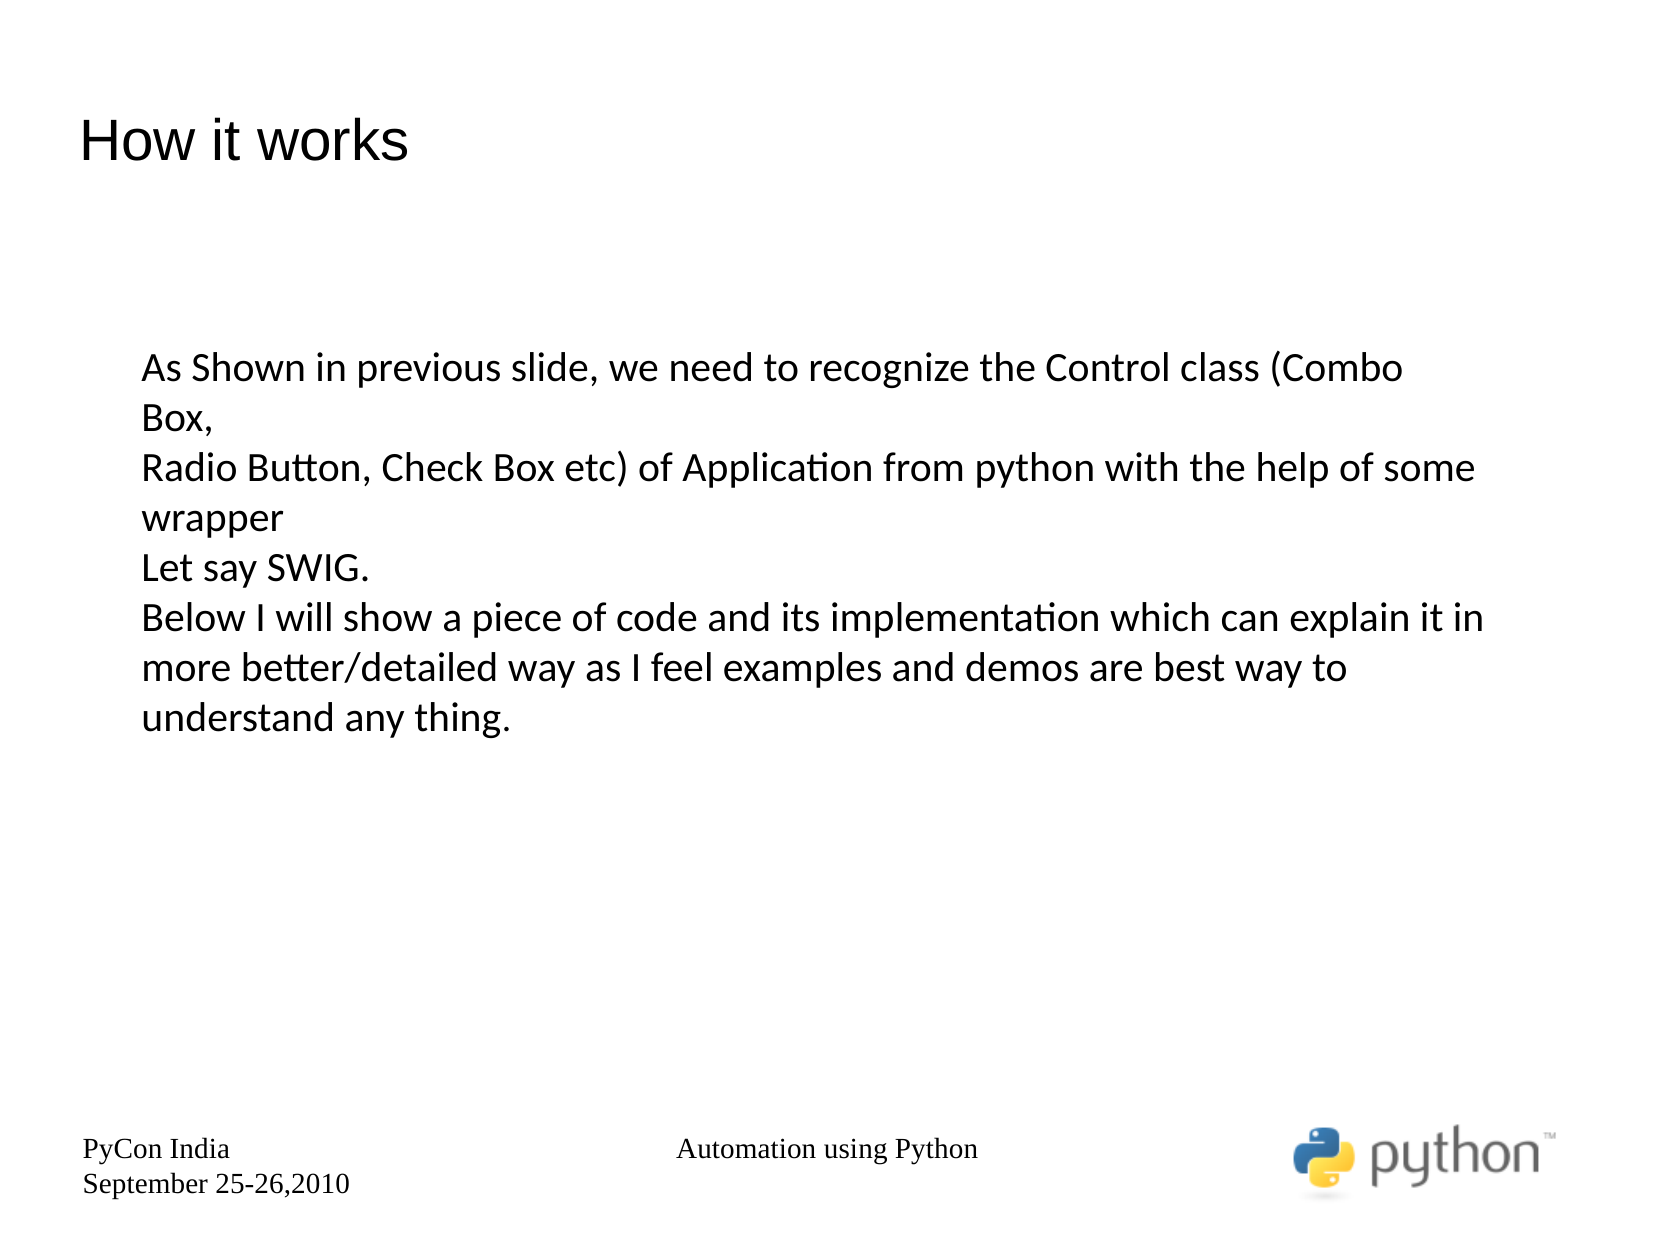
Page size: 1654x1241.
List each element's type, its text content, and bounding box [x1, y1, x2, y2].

text_box How it works [64, 95, 1590, 180]
text_box As Shown in previous slide, we need to recognize the Control class (Combo Box, Radio Button, Check Box etc) of Application from python with the help of some wrapper Let say SWIG. Below I will show a piece of code and its implementation which can explain it in more better/detailed way as I feel examples and demos are best way to understand any thing. [126, 332, 1501, 748]
picture [1250, 1109, 1581, 1221]
footer Automation using Python [565, 1129, 1090, 1216]
text_box PyCon India September 25-26,2010 [82, 1129, 468, 1216]
